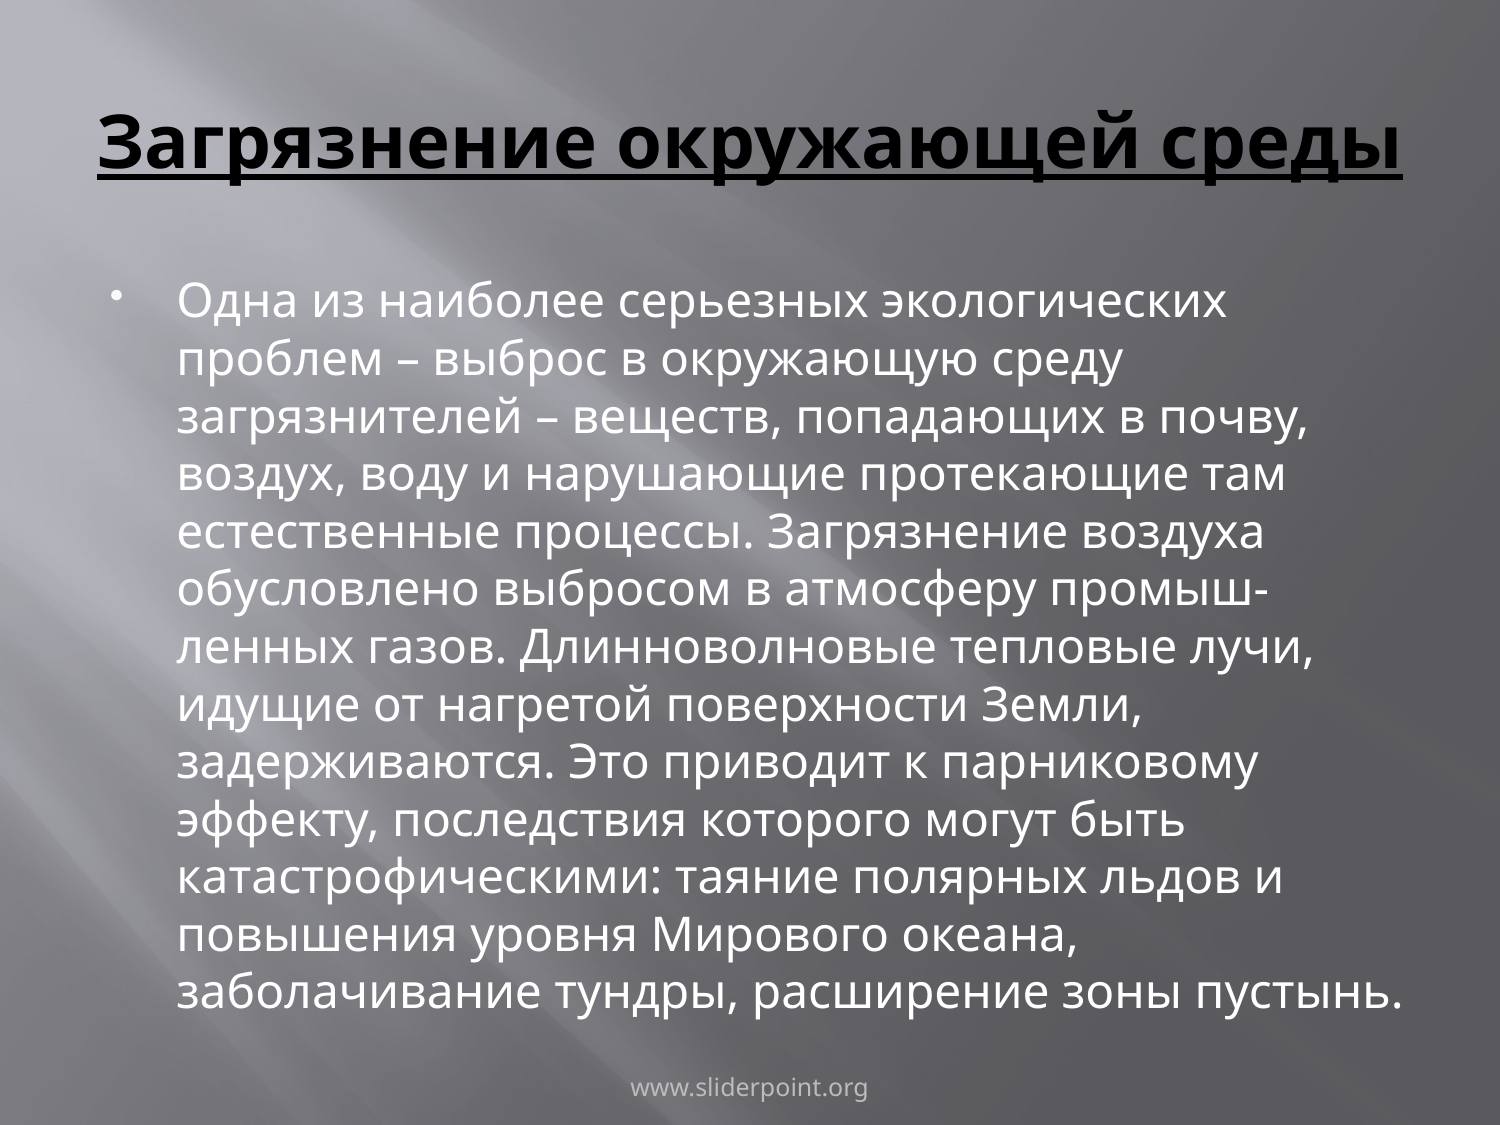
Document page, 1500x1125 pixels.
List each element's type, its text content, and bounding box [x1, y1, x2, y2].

list Одна из наиболее серьезных экологических проблем – выброс в окружающую среду загрязнителей – веществ, попадающих в почву, воздух, воду и нарушающие протекающие там естественные процессы. Загрязнение воздуха обусловлено выбросом в атмосферу промыш-ленных газов. Длинноволновые тепловые лучи, идущие от нагретой поверхности Земли, задерживаются. Это приводит к парниковому эффекту, последствия которого могут быть катастрофическими: таяние полярных льдов и повышения уровня Мирового океана, заболачивание тундры, расширение зоны пустынь. [75, 262, 1425, 1035]
title Загрязнение окружающей среды [75, 45, 1425, 233]
footer www.sliderpoint.org [512, 1052, 988, 1113]
